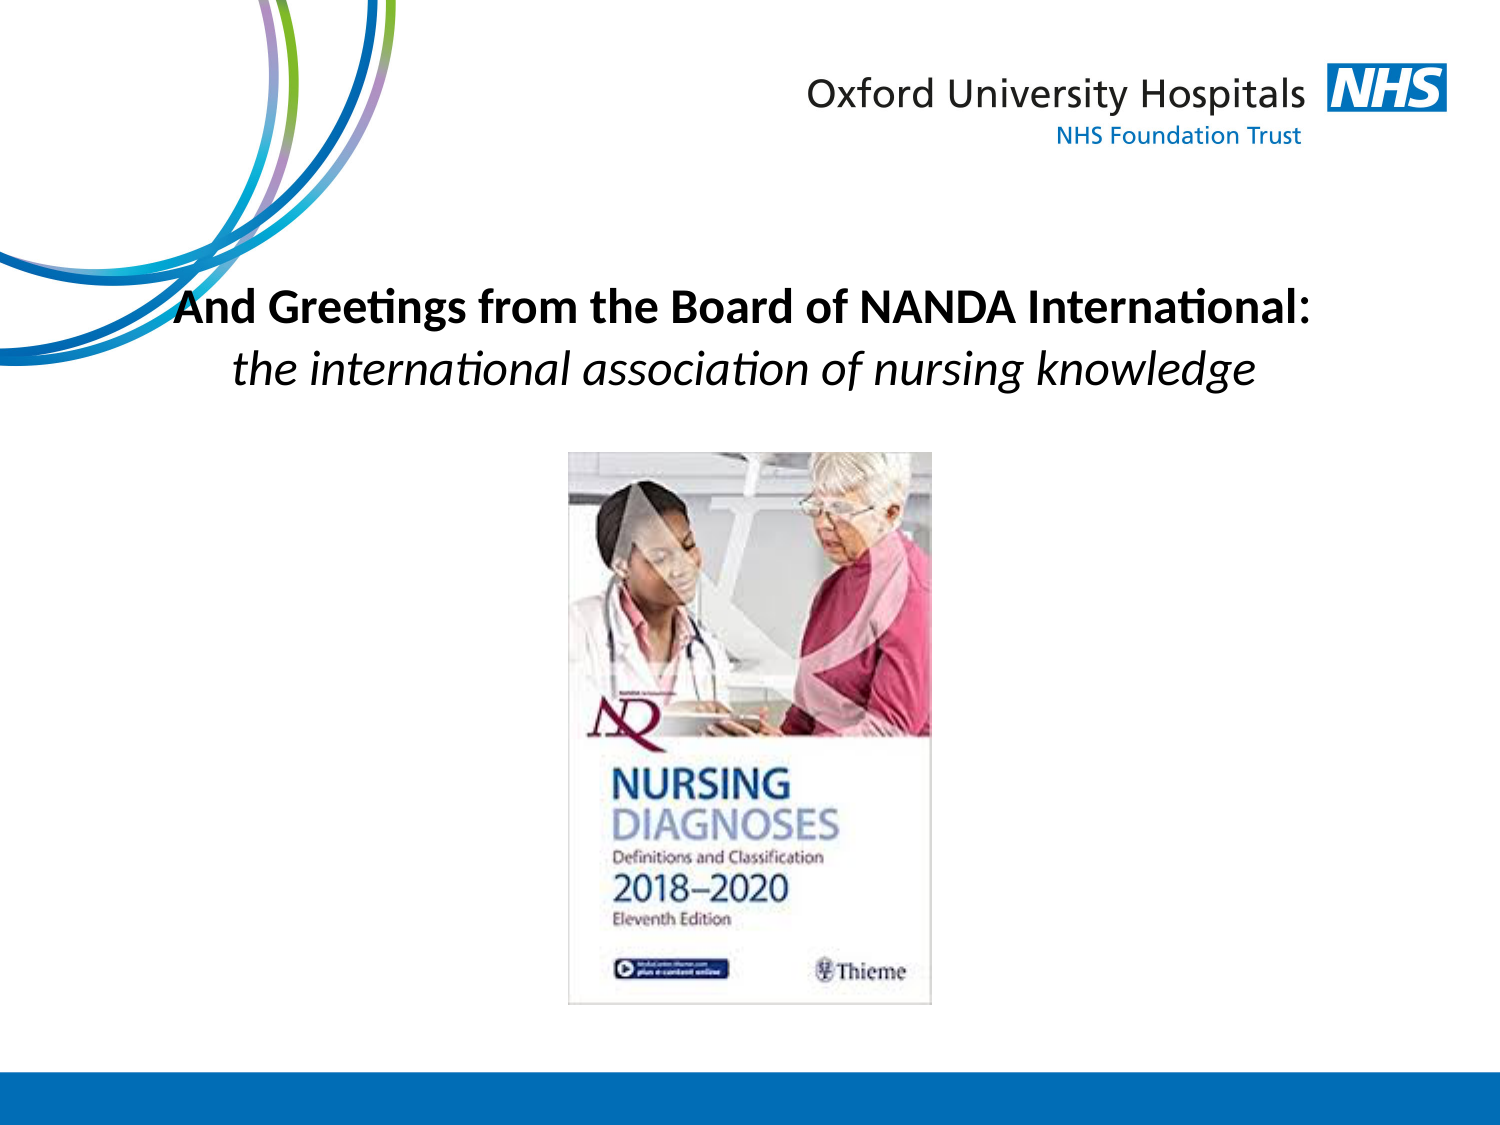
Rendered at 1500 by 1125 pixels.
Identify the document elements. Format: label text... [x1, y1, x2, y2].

picture [0, 0, 1500, 1125]
title And Greetings from the Board of NANDA International: the international association of nursing knowledge [75, 240, 1425, 421]
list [568, 451, 932, 1006]
